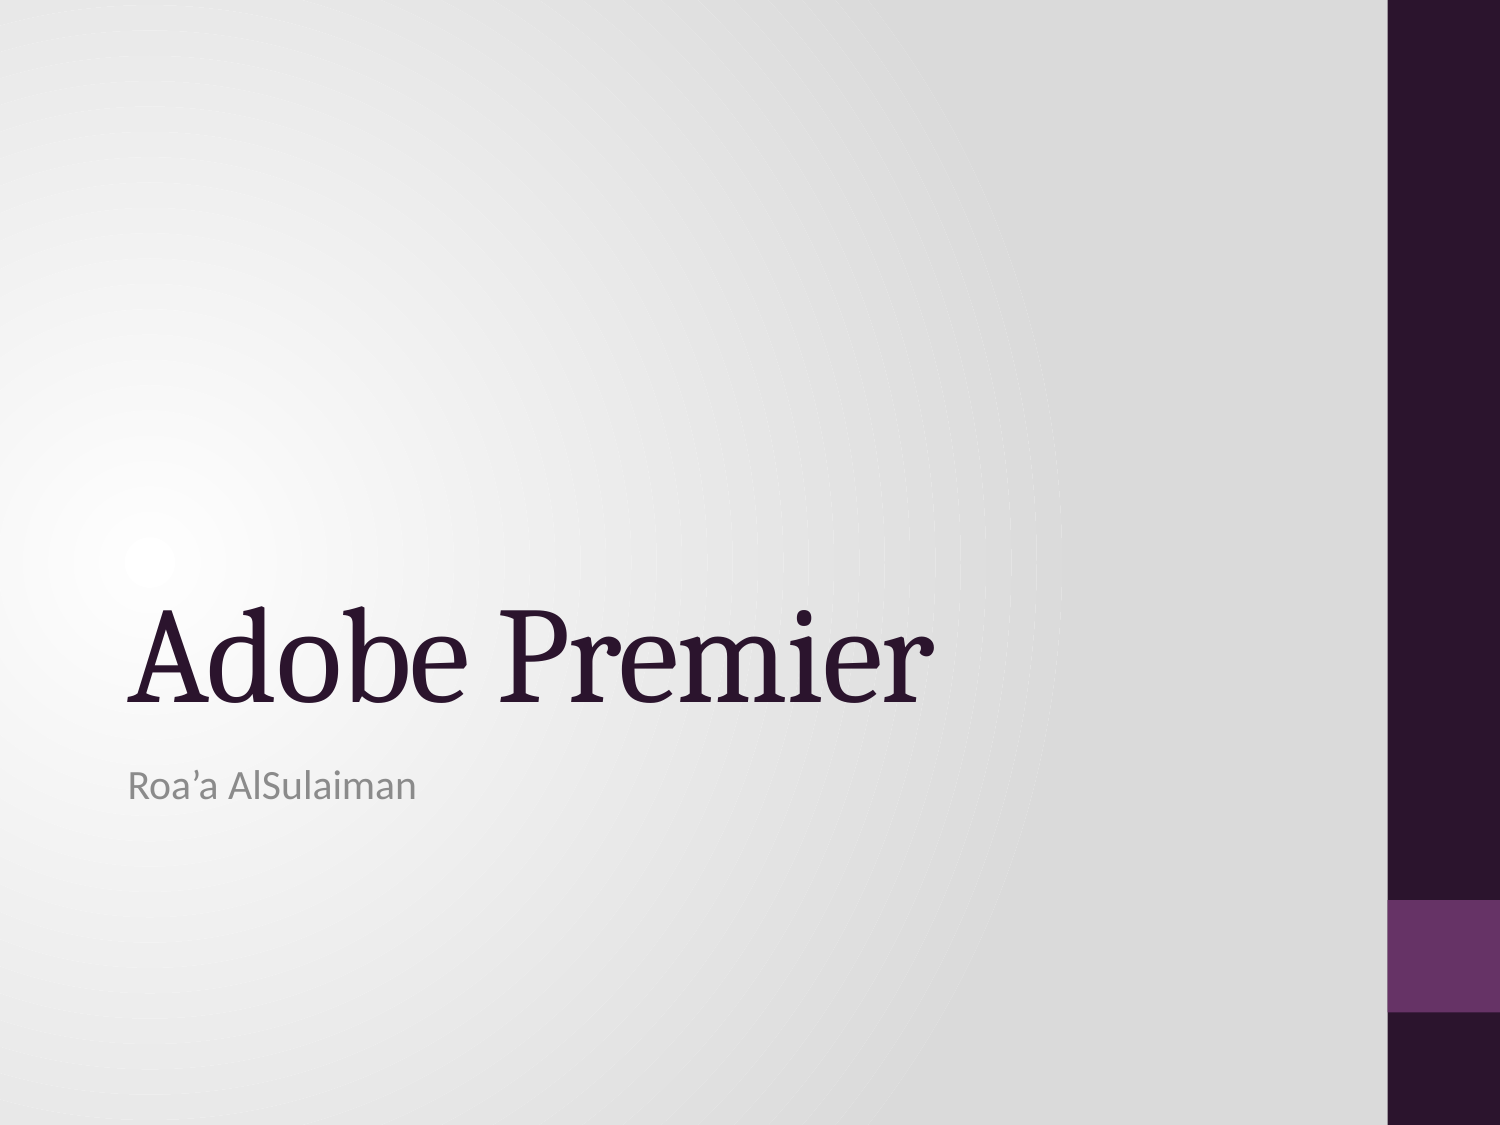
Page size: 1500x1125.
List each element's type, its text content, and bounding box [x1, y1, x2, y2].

title Adobe Premier [112, 312, 1350, 738]
subtitle Roa’a AlSulaiman [112, 750, 1173, 925]
